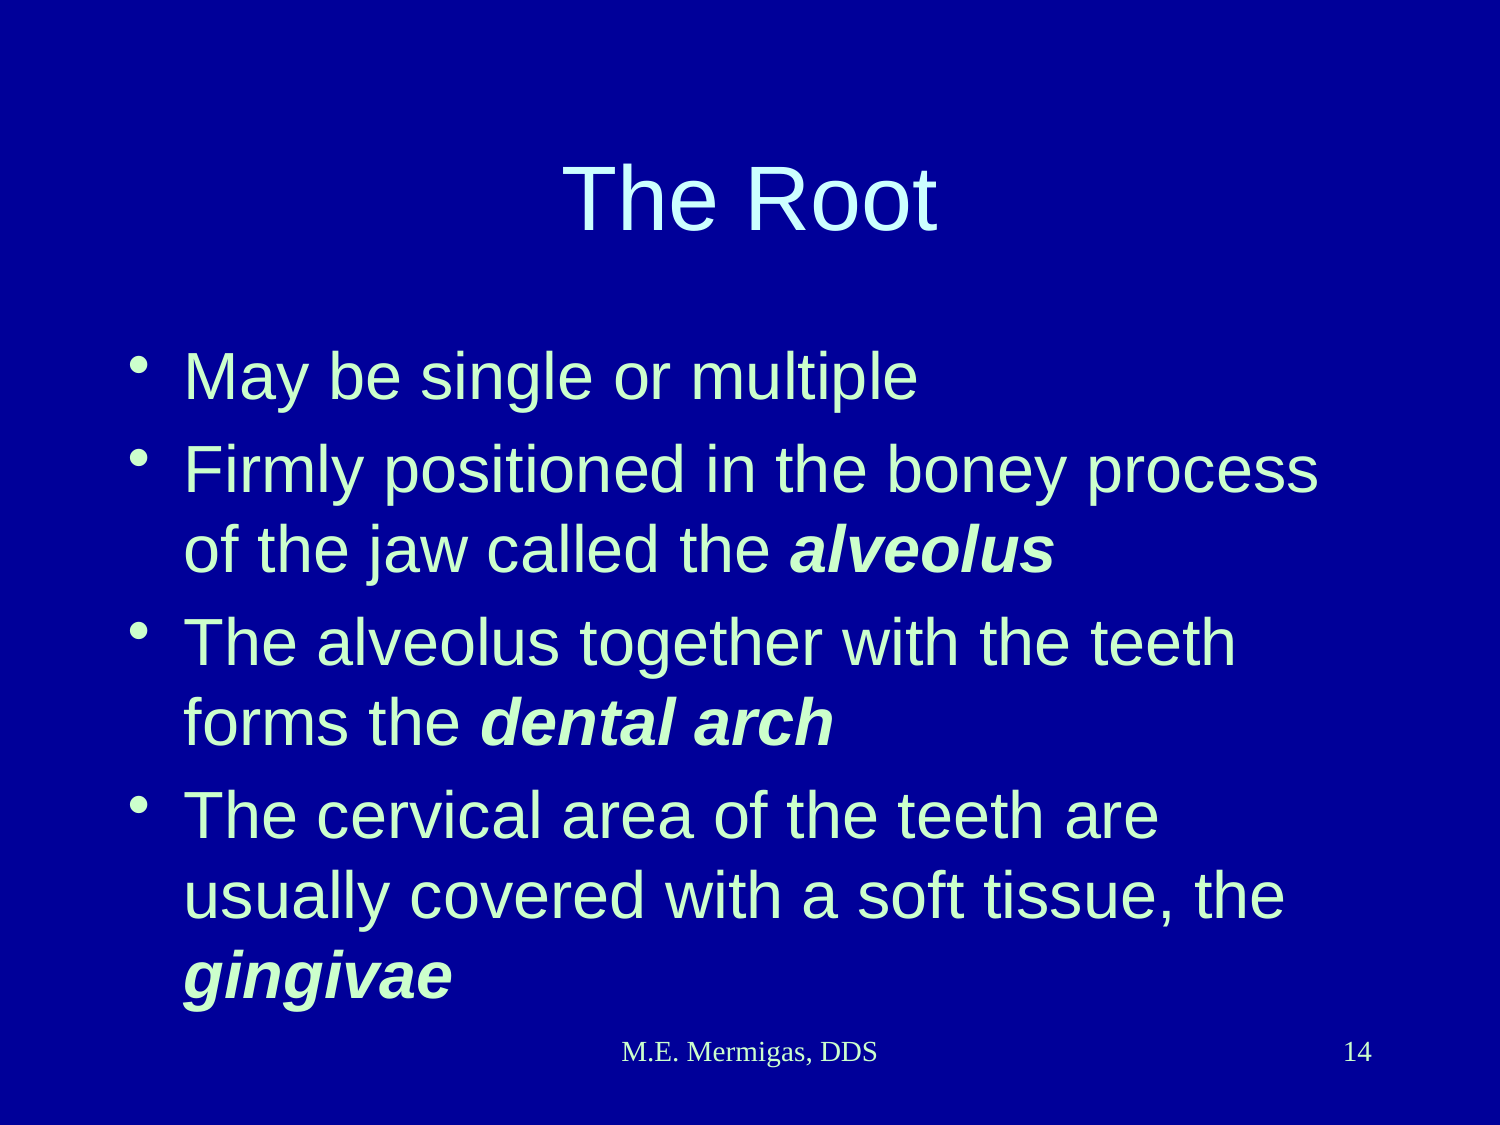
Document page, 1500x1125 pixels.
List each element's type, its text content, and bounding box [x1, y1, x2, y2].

slide_number 14 [1074, 1024, 1388, 1101]
list May be single or multiple Firmly positioned in the boney process of the jaw called the alveolus The alveolus together with the teeth forms the dental arch The cervical area of the teeth are usually covered with a soft tissue, the gingivae [112, 324, 1388, 1001]
title The Root [112, 99, 1388, 288]
footer M.E. Mermigas, DDS [512, 1024, 988, 1101]
